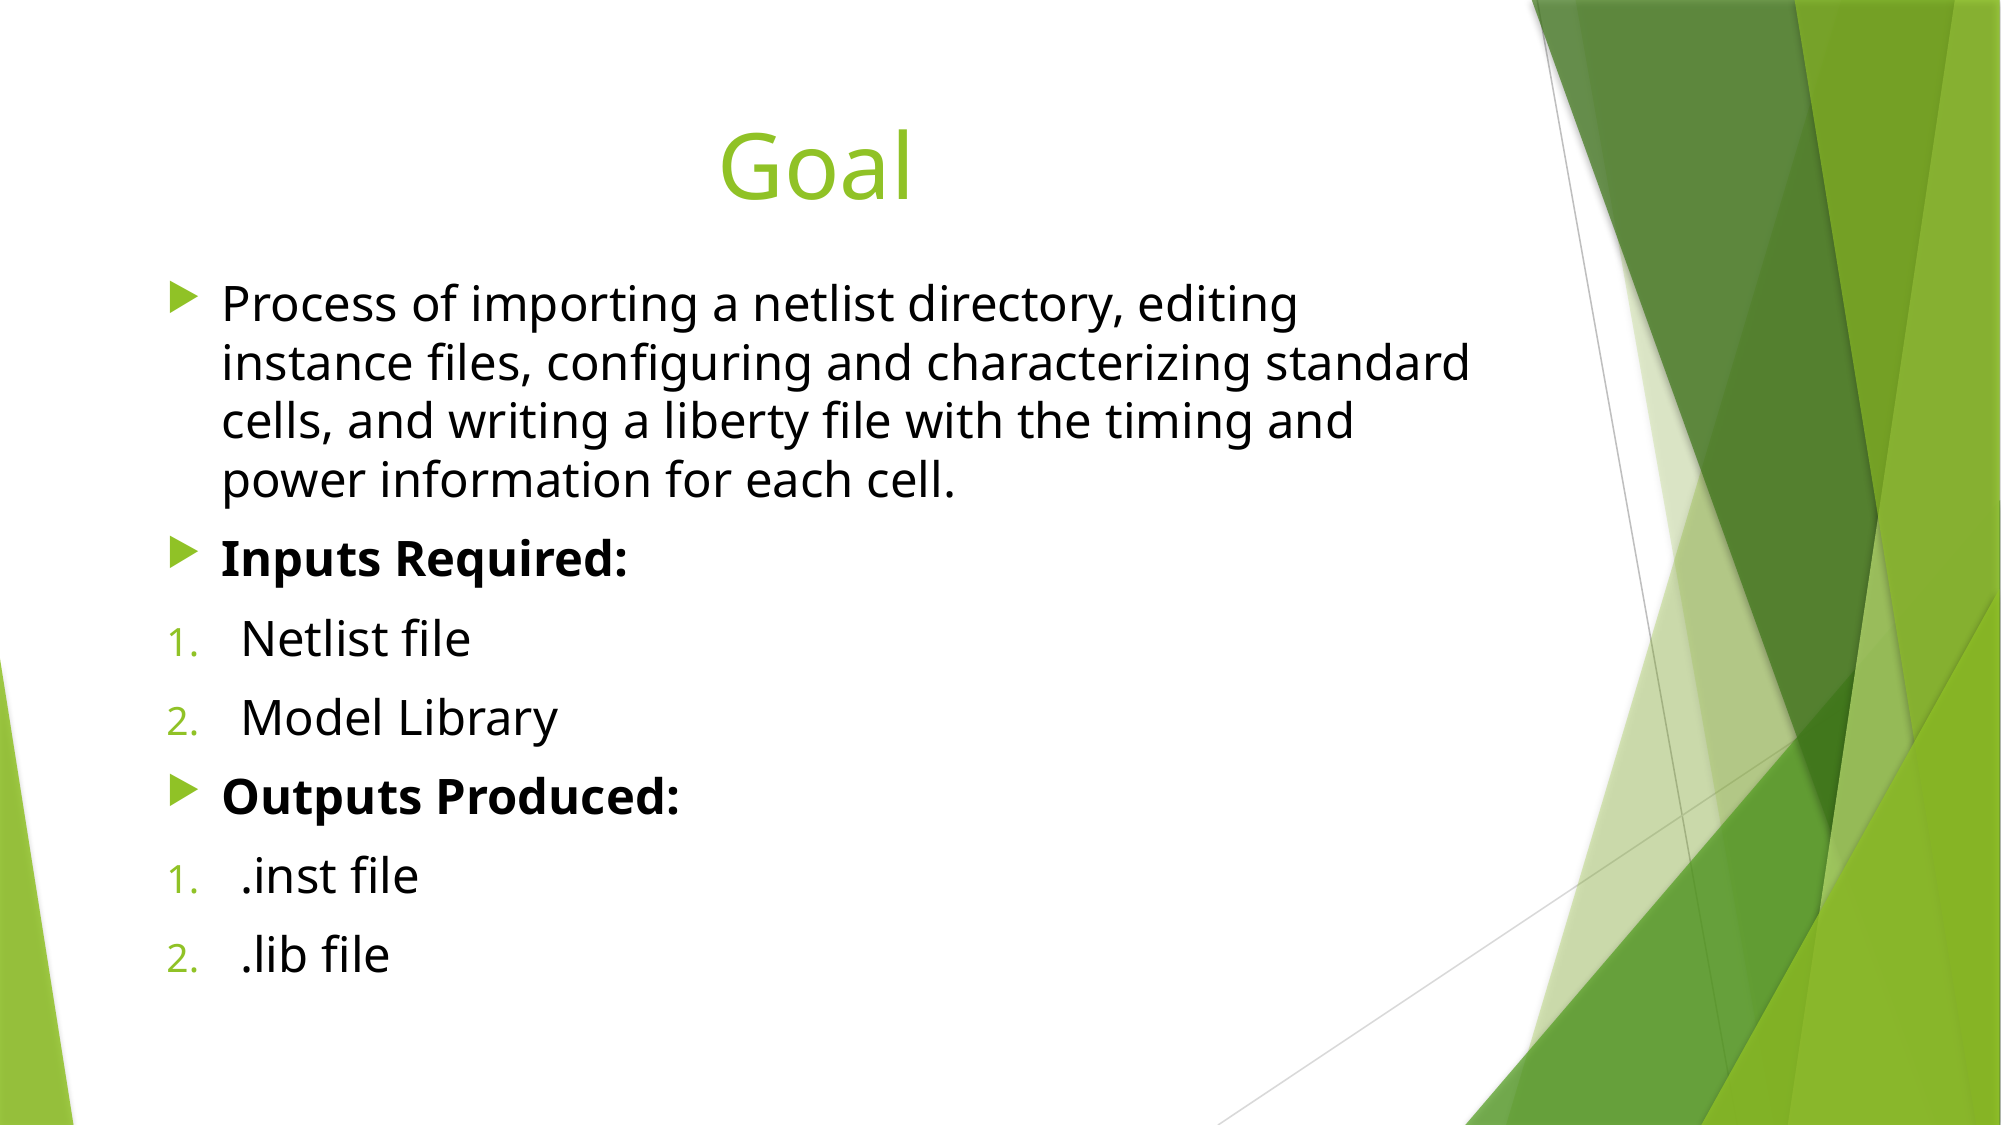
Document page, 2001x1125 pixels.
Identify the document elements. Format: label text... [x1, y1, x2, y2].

list Process of importing a netlist directory, editing instance files, configuring and characterizing standard cells, and writing a liberty file with the timing and power information for each cell. Inputs Required: Netlist file Model Library Outputs Produced: .inst file .lib file [151, 264, 1522, 992]
title Goal [111, 99, 1522, 317]
